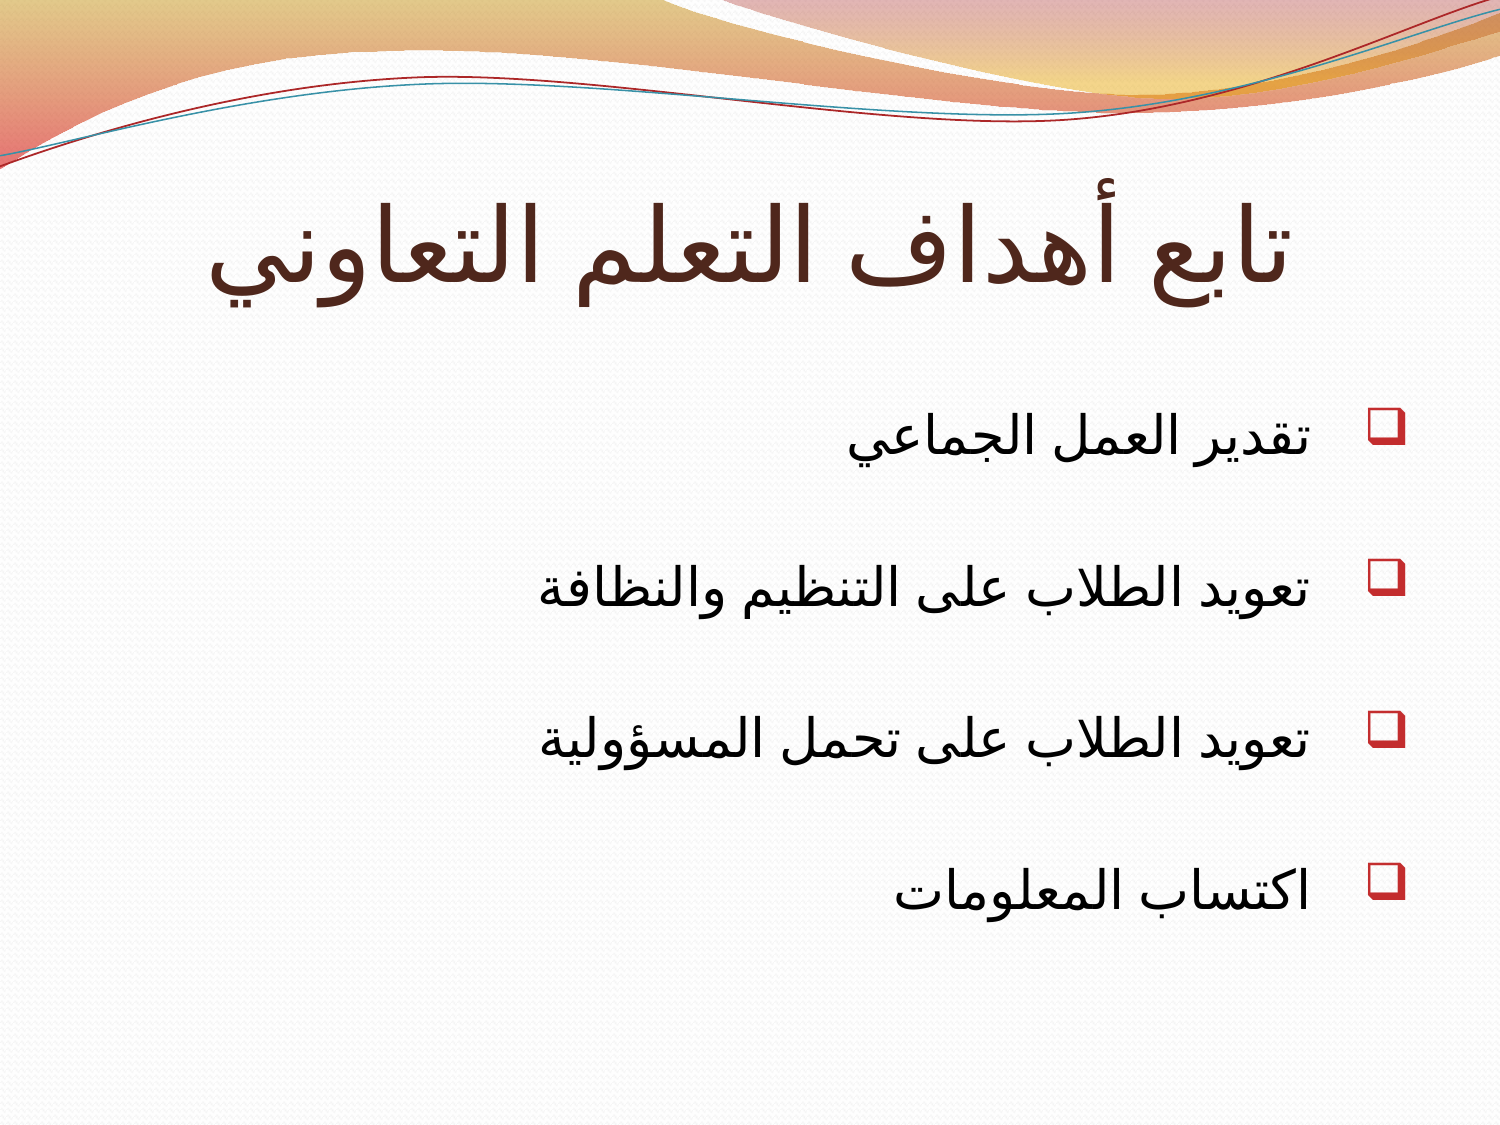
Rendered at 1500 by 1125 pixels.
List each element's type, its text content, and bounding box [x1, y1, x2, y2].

title تابع أهداف التعلم التعاوني [75, 115, 1425, 303]
list تقدير العمل الجماعي تعويد الطلاب على التنظيم والنظافة تعويد الطلاب على تحمل المسؤولية اكتساب المعلومات [75, 317, 1425, 1038]
